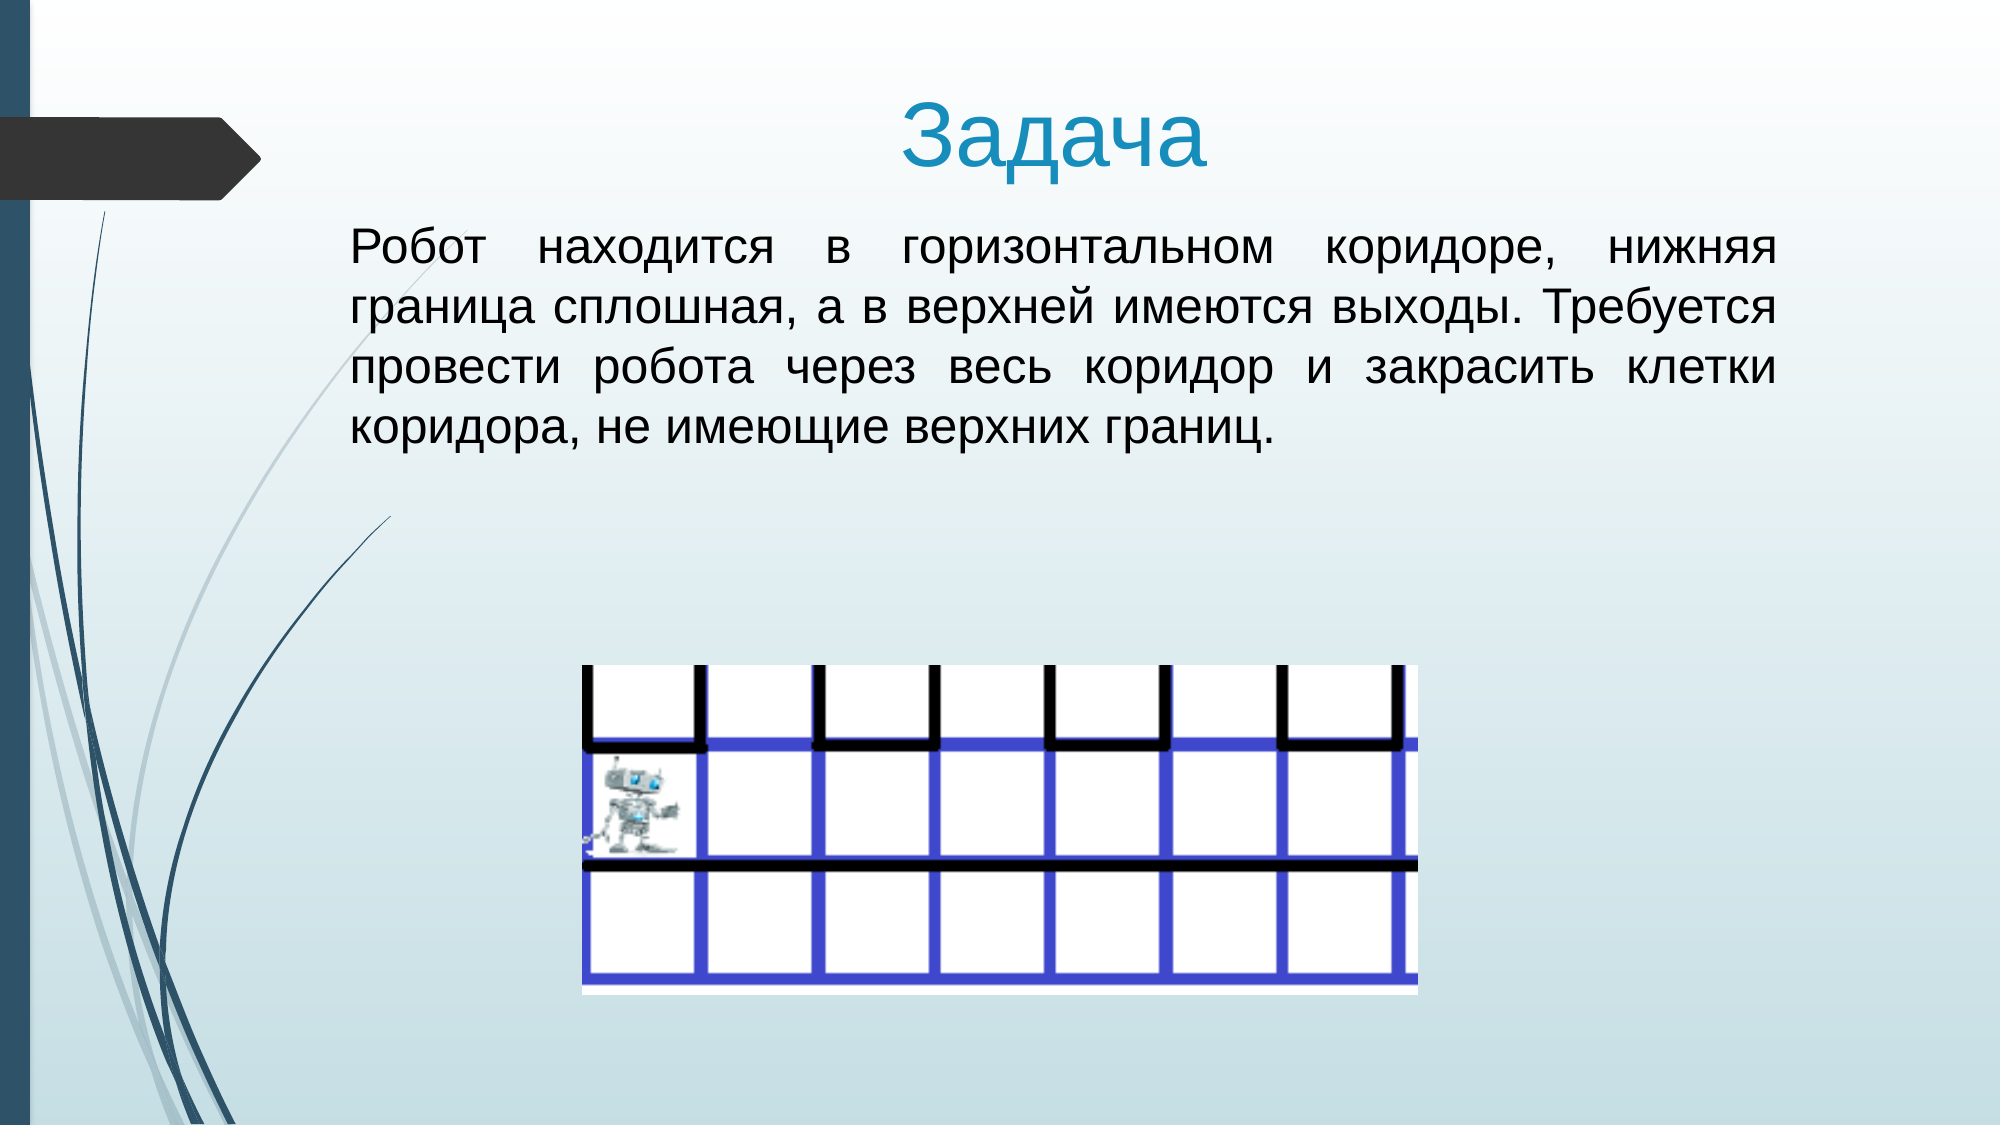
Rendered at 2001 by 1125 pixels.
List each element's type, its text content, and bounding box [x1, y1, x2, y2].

text_box Задача [885, 67, 1886, 193]
picture [582, 665, 1418, 995]
text_box Робот находится в горизонтальном коридоре, нижняя граница сплошная, а в верхней имеются выходы. Требуется провести робота через весь коридор и закрасить клетки коридора, не имеющие верхних границ. [334, 205, 1793, 461]
